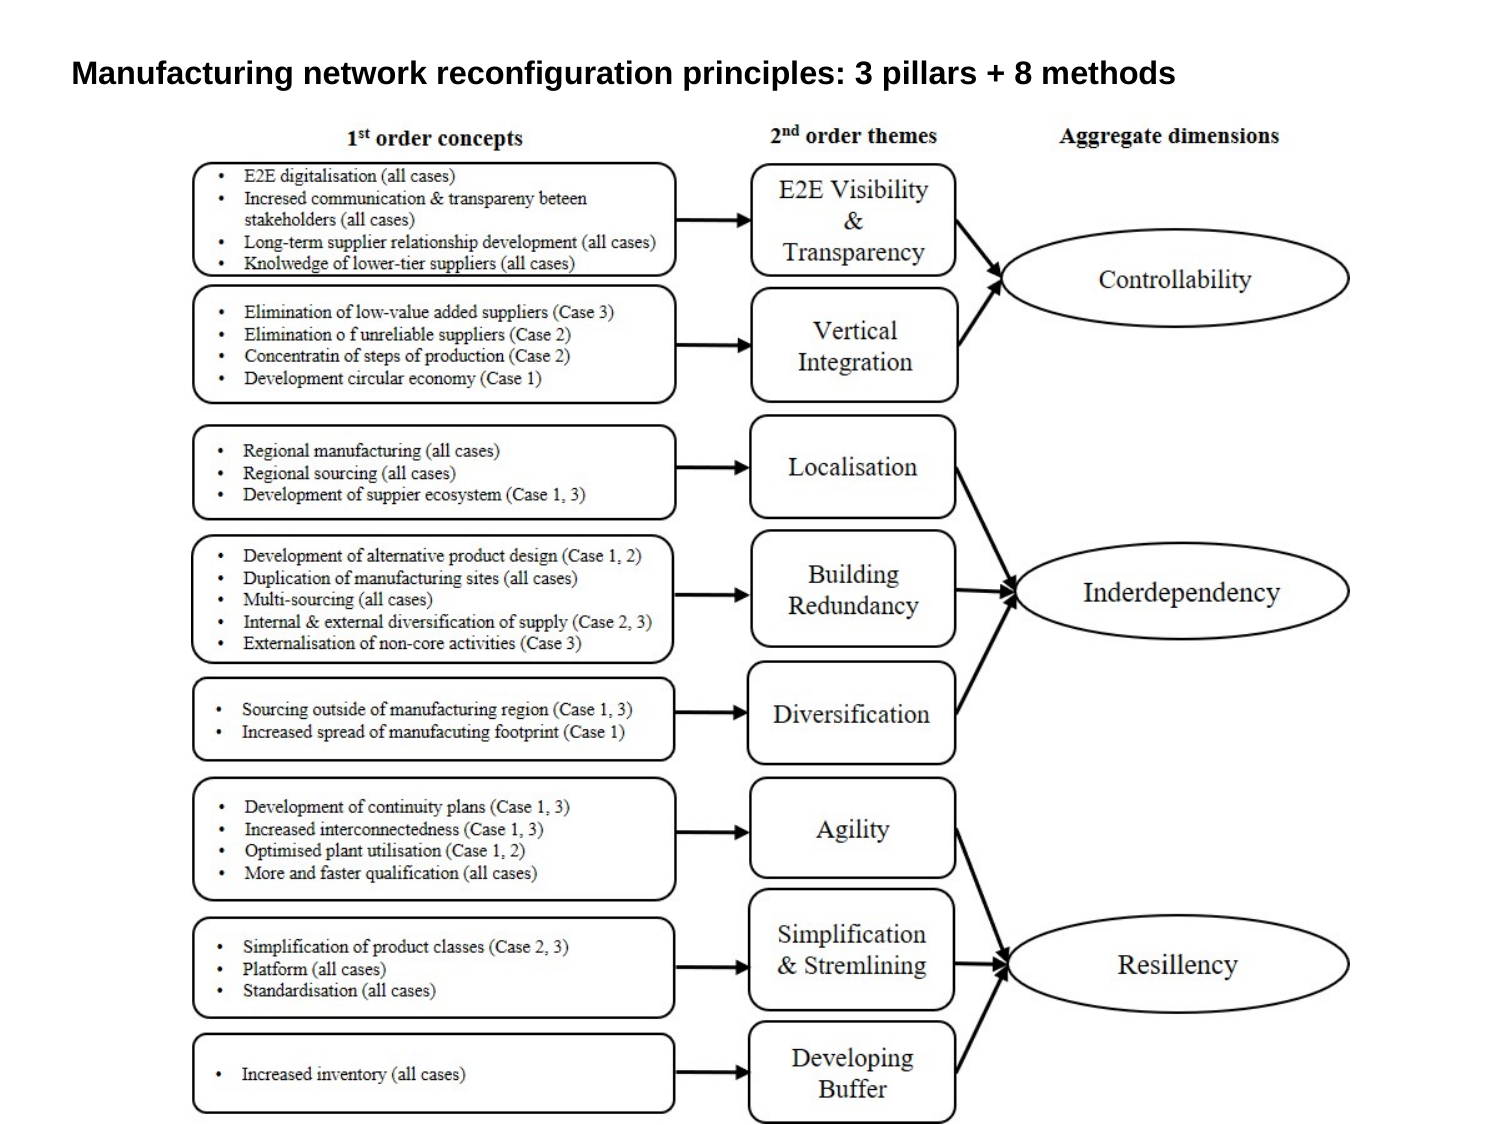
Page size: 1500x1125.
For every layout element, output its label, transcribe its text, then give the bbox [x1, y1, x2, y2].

picture [191, 112, 1350, 1124]
title Manufacturing network reconfiguration principles: 3 pillars + 8 methods [56, 36, 1199, 113]
